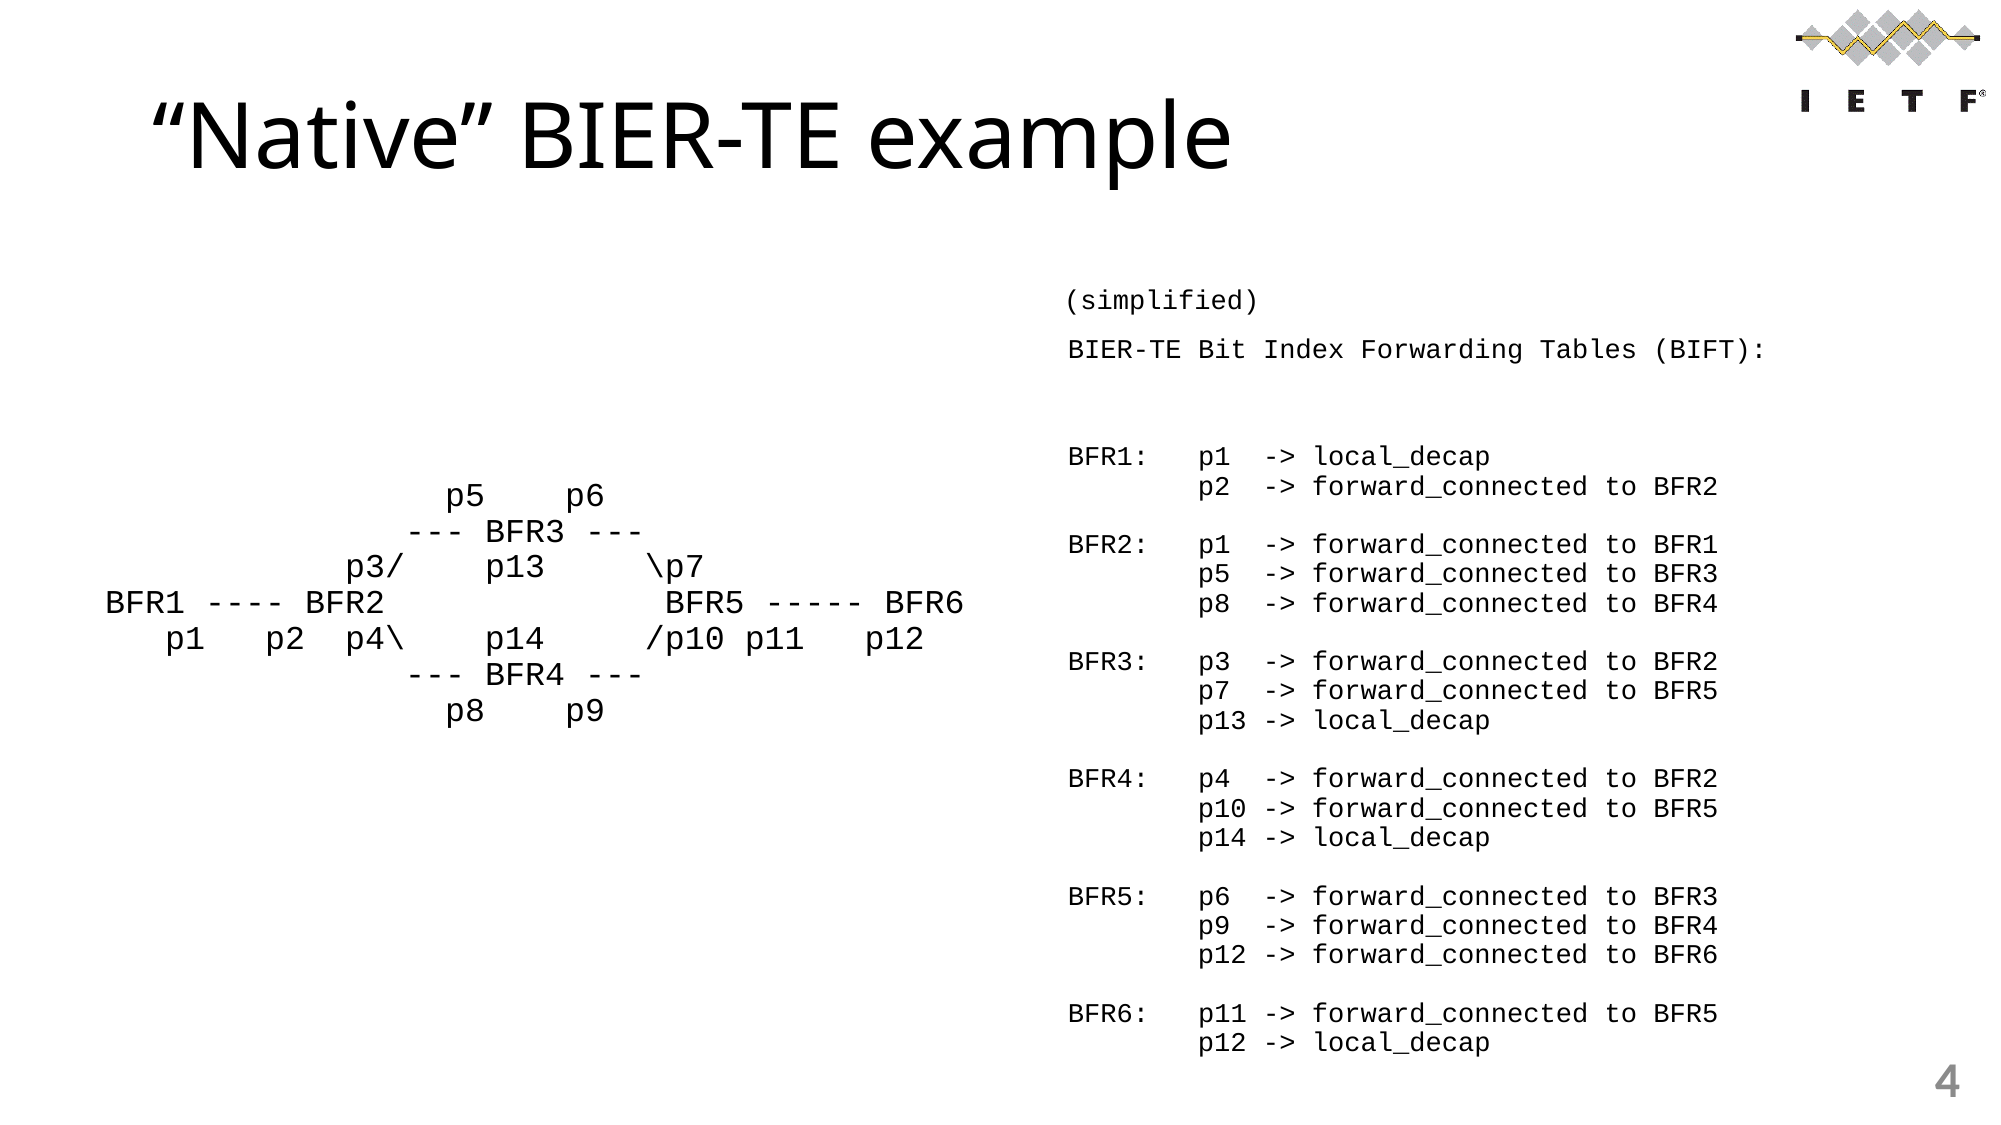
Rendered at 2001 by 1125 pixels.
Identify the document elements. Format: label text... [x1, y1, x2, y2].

title “Native” BIER-TE example [137, 59, 1863, 218]
slide_number 4 [1876, 1073, 1975, 1108]
list p5 p6 --- BFR3 --- p3/ p13 \p7 BFR1 ---- BFR2 BFR5 ----- BFR6 p1 p2 p4\ p14 /p10 p11 p12 --- BFR4 --- p8 p9 [90, 470, 1182, 1125]
picture [1781, 1, 2000, 119]
text_box (simplified) BIER-TE Bit Index Forwarding Tables (BIFT): BFR1: p1 -> local_decap p2 -> forward_connected to BFR2 BFR2: p1 -> forward_connected to BFR1 p5 -> forward_connected to BFR3 p8 -> forward_connected to BFR4 BFR3: p3 -> forward_connected to BFR2 p7 -> forward_connected to BFR5 p13 -> local_decap BFR4: p4 -> forward_connected to BFR2 p10 -> forward_connected to BFR5 p14 -> local_decap BFR5: p6 -> forward_connected to BFR3 p9 -> forward_connected to BFR4 p12 -> forward_connected to BFR6 BFR6: p11 -> forward_connected to BFR5 p12 -> local_decap [955, 278, 2000, 1073]
